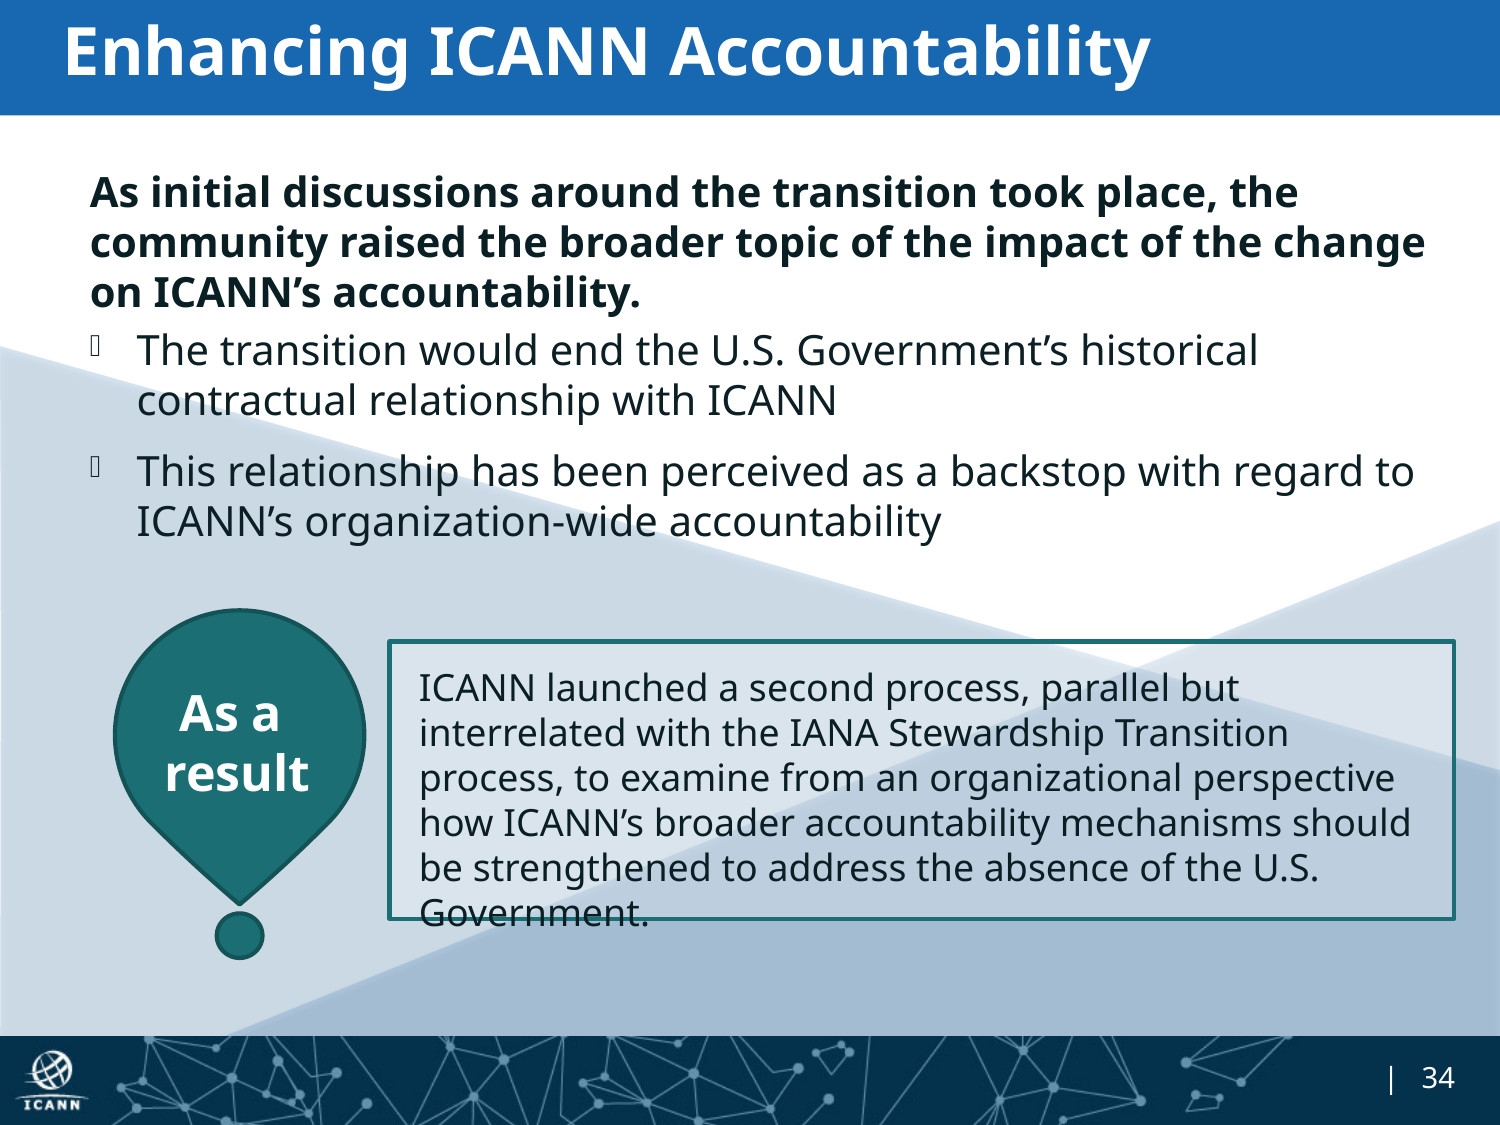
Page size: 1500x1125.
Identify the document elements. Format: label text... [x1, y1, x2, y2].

text_box [214, 911, 265, 961]
picture [0, 1036, 1500, 1125]
title Enhancing ICANN Accountability [0, 0, 1500, 116]
text_box ICANN launched a second process, parallel but interrelated with the IANA Stewardship Transition process, to examine from an organizational perspective how ICANN’s broader accountability mechanisms should be strengthened to address the absence of the U.S. Government. [404, 657, 1455, 942]
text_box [114, 610, 365, 860]
text_box [387, 639, 1456, 921]
text_box As initial discussions around the transition took place, the community raised the broader topic of the impact of the change on ICANN’s accountability. The transition would end the U.S. Government’s historical contractual relationship with ICANN This relationship has been perceived as a backstop with regard to ICANN’s organization-wide accountability [74, 158, 1455, 437]
